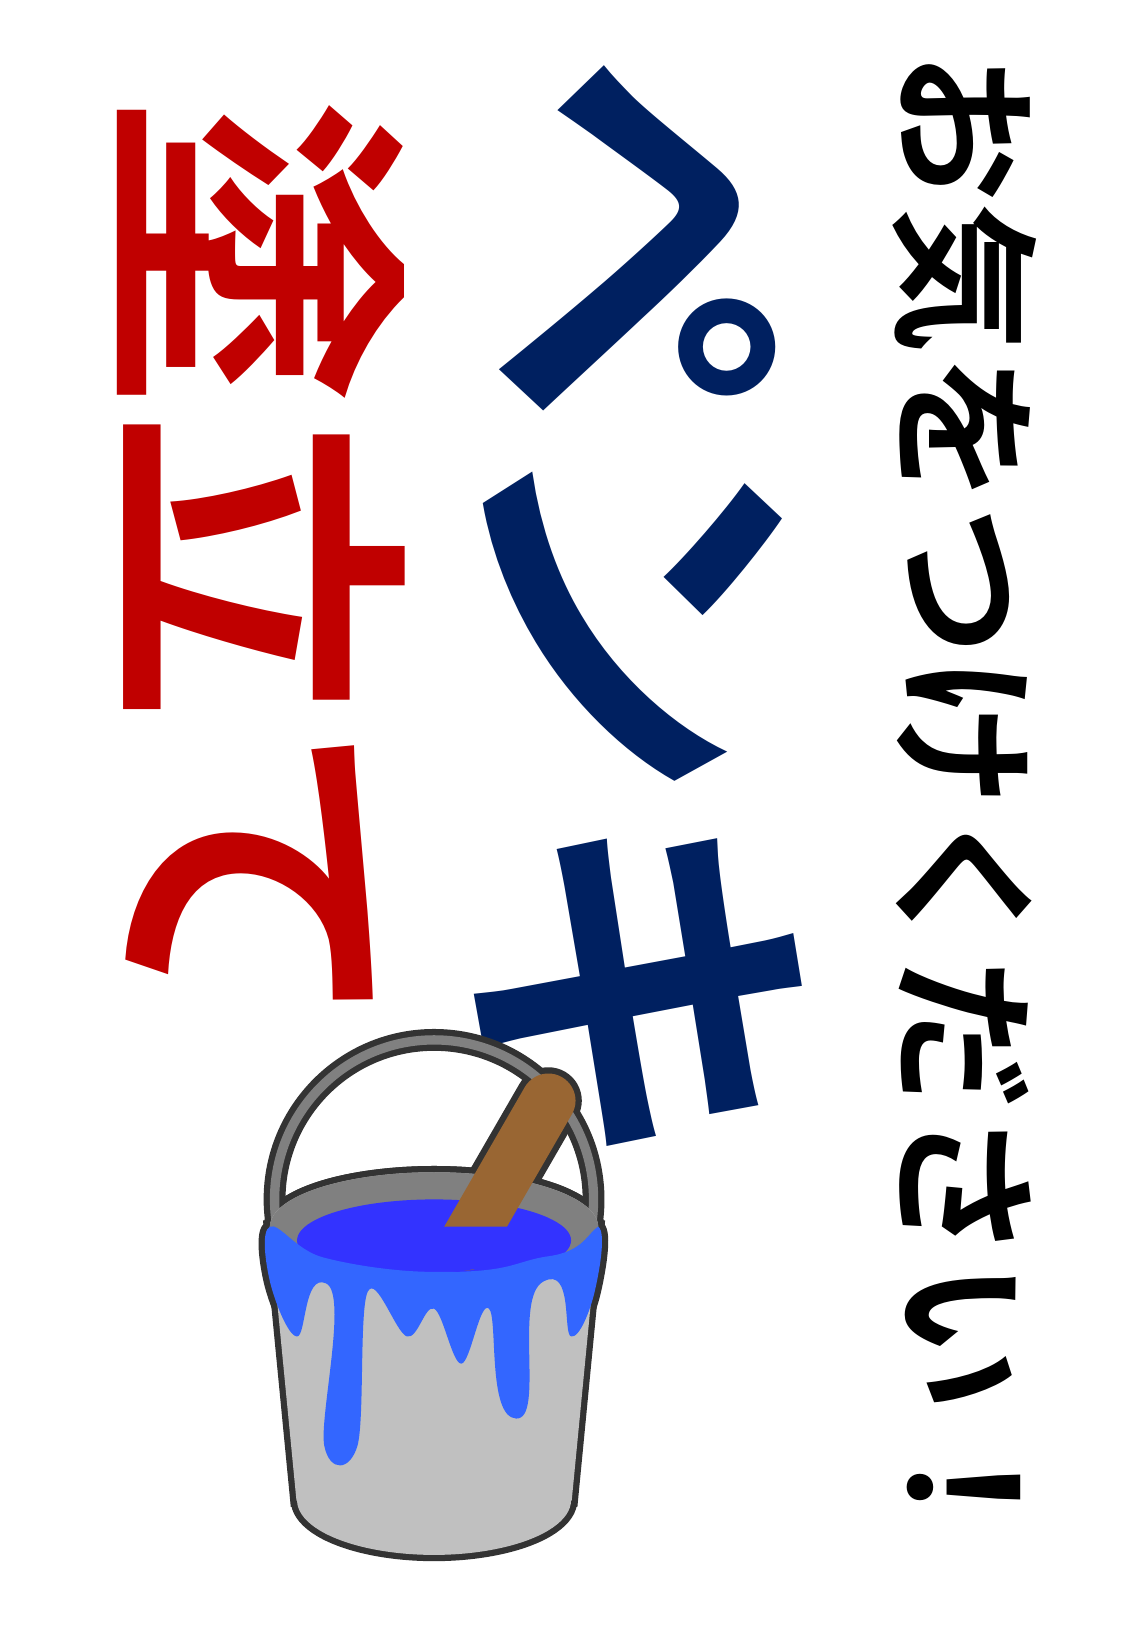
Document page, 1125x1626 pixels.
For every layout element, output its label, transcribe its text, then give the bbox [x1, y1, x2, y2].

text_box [260, 1035, 607, 1556]
text_box ペンキ [415, 38, 871, 1041]
text_box お気をつけください！ [871, 38, 1084, 1596]
text_box 塗立て [69, 82, 479, 997]
